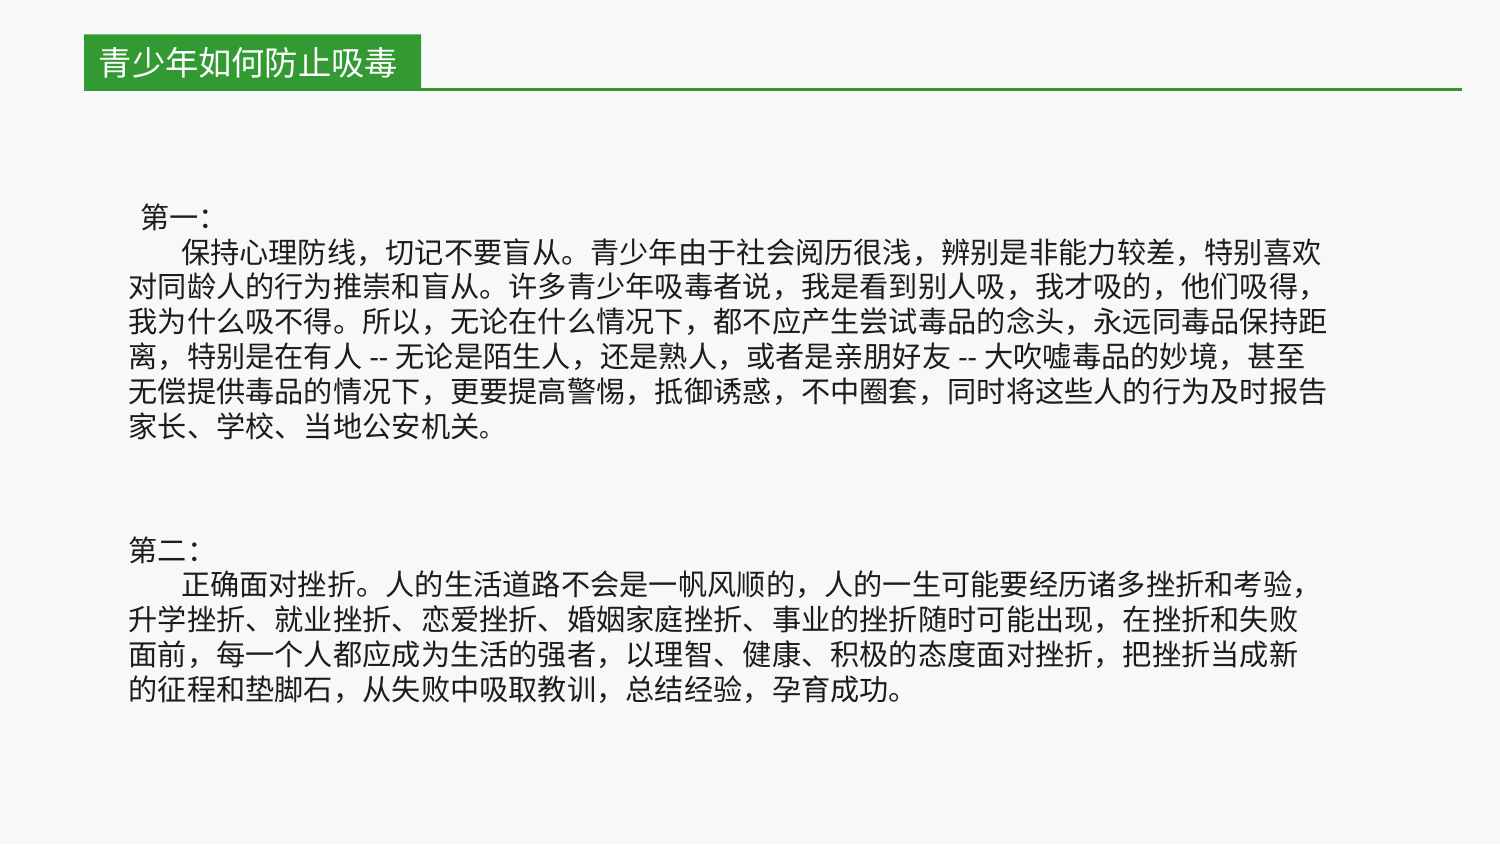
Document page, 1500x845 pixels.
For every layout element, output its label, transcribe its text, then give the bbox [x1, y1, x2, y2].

text_box 第一： 保持心理防线，切记不要盲从。青少年由于社会阅历很浅，辨别是非能力较差，特别喜欢对同龄人的行为推崇和盲从。许多青少年吸毒者说，我是看到别人吸，我才吸的，他们吸得，我为什么吸不得。所以，无论在什么情况下，都不应产生尝试毒品的念头，永远同毒品保持距离，特别是在有人--无论是陌生人，还是熟人，或者是亲朋好友--大吹嘘毒品的妙境，甚至无偿提供毒品的情况下，更要提高警惕，抵御诱惑，不中圈套，同时将这些人的行为及时报告家长、学校、当地公安机关。 [113, 191, 1348, 451]
text_box 青少年如何防止吸毒 [84, 34, 422, 88]
text_box 第二： 正确面对挫折。人的生活道路不会是一帆风顺的，人的一生可能要经历诸多挫折和考验，升学挫折、就业挫折、恋爱挫折、婚姻家庭挫折、事业的挫折随时可能出现，在挫折和失败面前，每一个人都应成为生活的强者，以理智、健康、积极的态度面对挫折，把挫折当成新的征程和垫脚石，从失败中吸取教训，总结经验，孕育成功。 [113, 524, 1341, 714]
